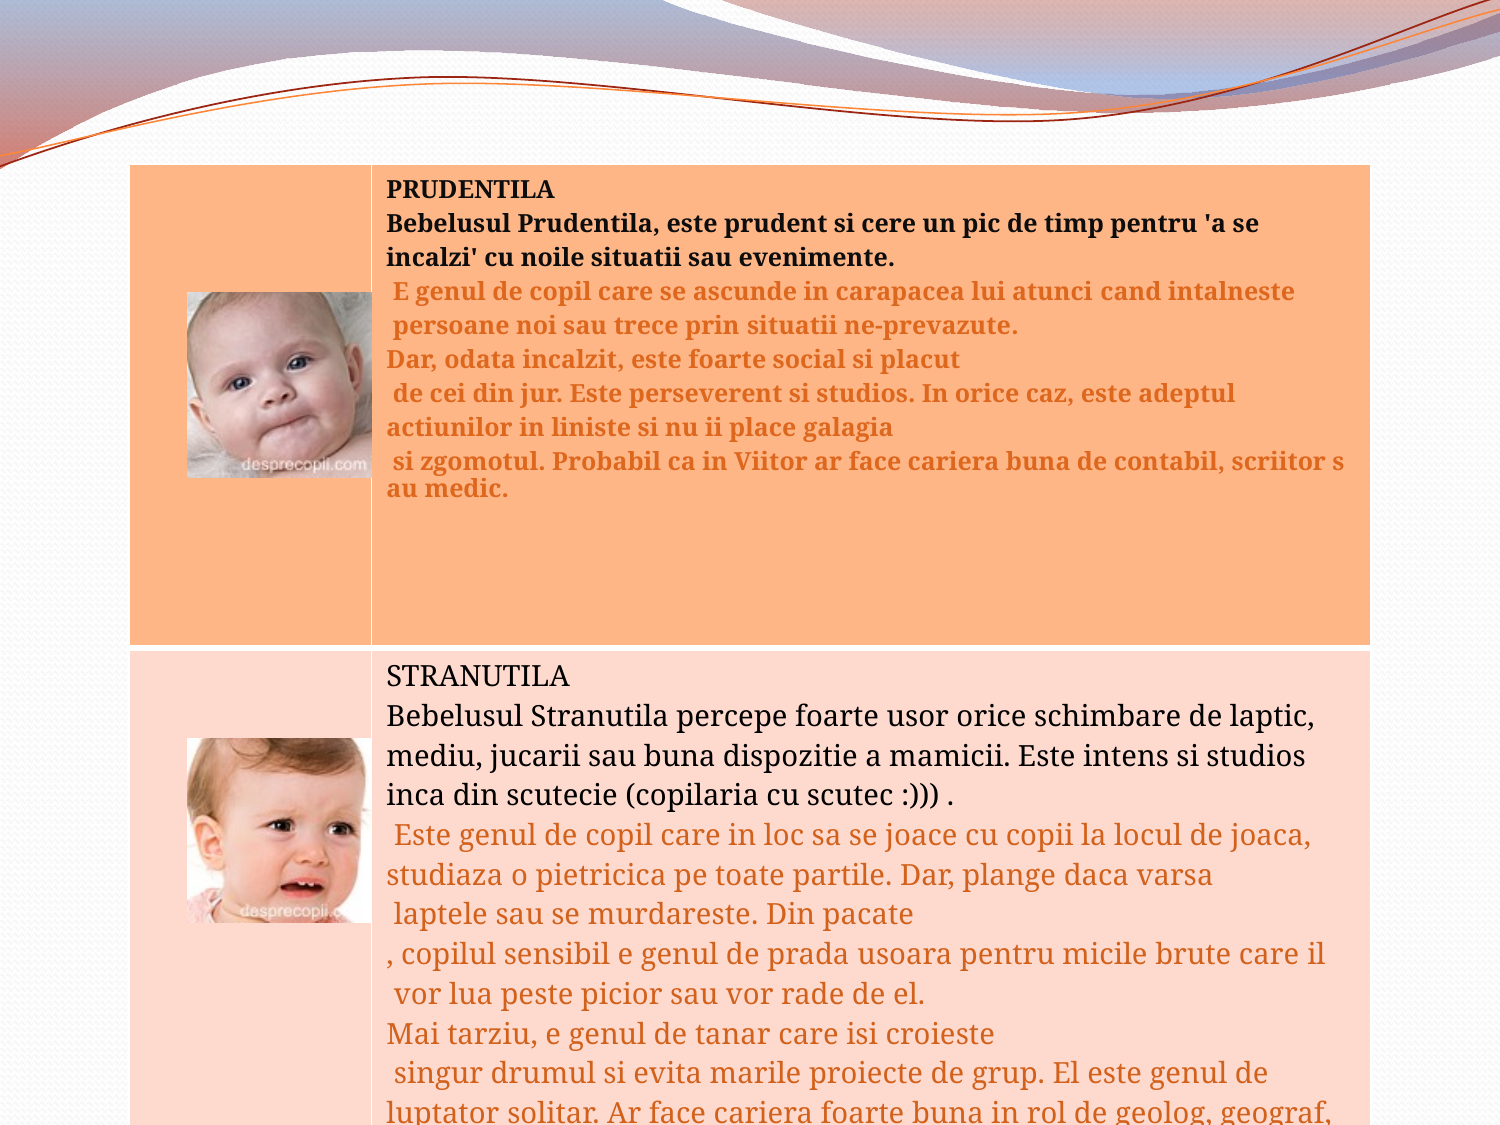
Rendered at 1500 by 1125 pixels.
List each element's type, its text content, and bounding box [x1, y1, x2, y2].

picture [187, 737, 373, 923]
table_cell [130, 651, 371, 1125]
table_header [130, 165, 371, 645]
picture [187, 292, 373, 478]
table_header PRUDENTILA Bebelusul Prudentila, este prudent si cere un pic de timp pentru 'a se incalzi' cu noile situatii sau evenimente. E genul de copil care se ascunde in carapacea lui atunci cand intalneste persoane noi sau trece prin situatii ne-prevazute. Dar, odata incalzit, este foarte social si placut de cei din jur. Este perseverent si studios. In orice caz, este adeptul actiunilor in liniste si nu ii place galagia si zgomotul. Probabil ca in Viitor ar face cariera buna de contabil, scriitor sau medic. [372, 165, 1370, 645]
table_cell STRANUTILA Bebelusul Stranutila percepe foarte usor orice schimbare de laptic, mediu, jucarii sau buna dispozitie a mamicii. Este intens si studios inca din scutecie (copilaria cu scutec :))) . Este genul de copil care in loc sa se joace cu copii la locul de joaca, studiaza o pietricica pe toate partile. Dar, plange daca varsa laptele sau se murdareste. Din pacate, copilul sensibil e genul de prada usoara pentru micile brute care il vor lua peste picior sau vor rade de el. Mai tarziu, e genul de tanar care isi croieste singur drumul si evita marile proiecte de grup. El este genul de luptator solitar. Ar face cariera foarte buna in rol de geolog, geograf, arhelog, cantaret solo (cine stie, poate chiar un pop star) [372, 651, 1370, 1125]
